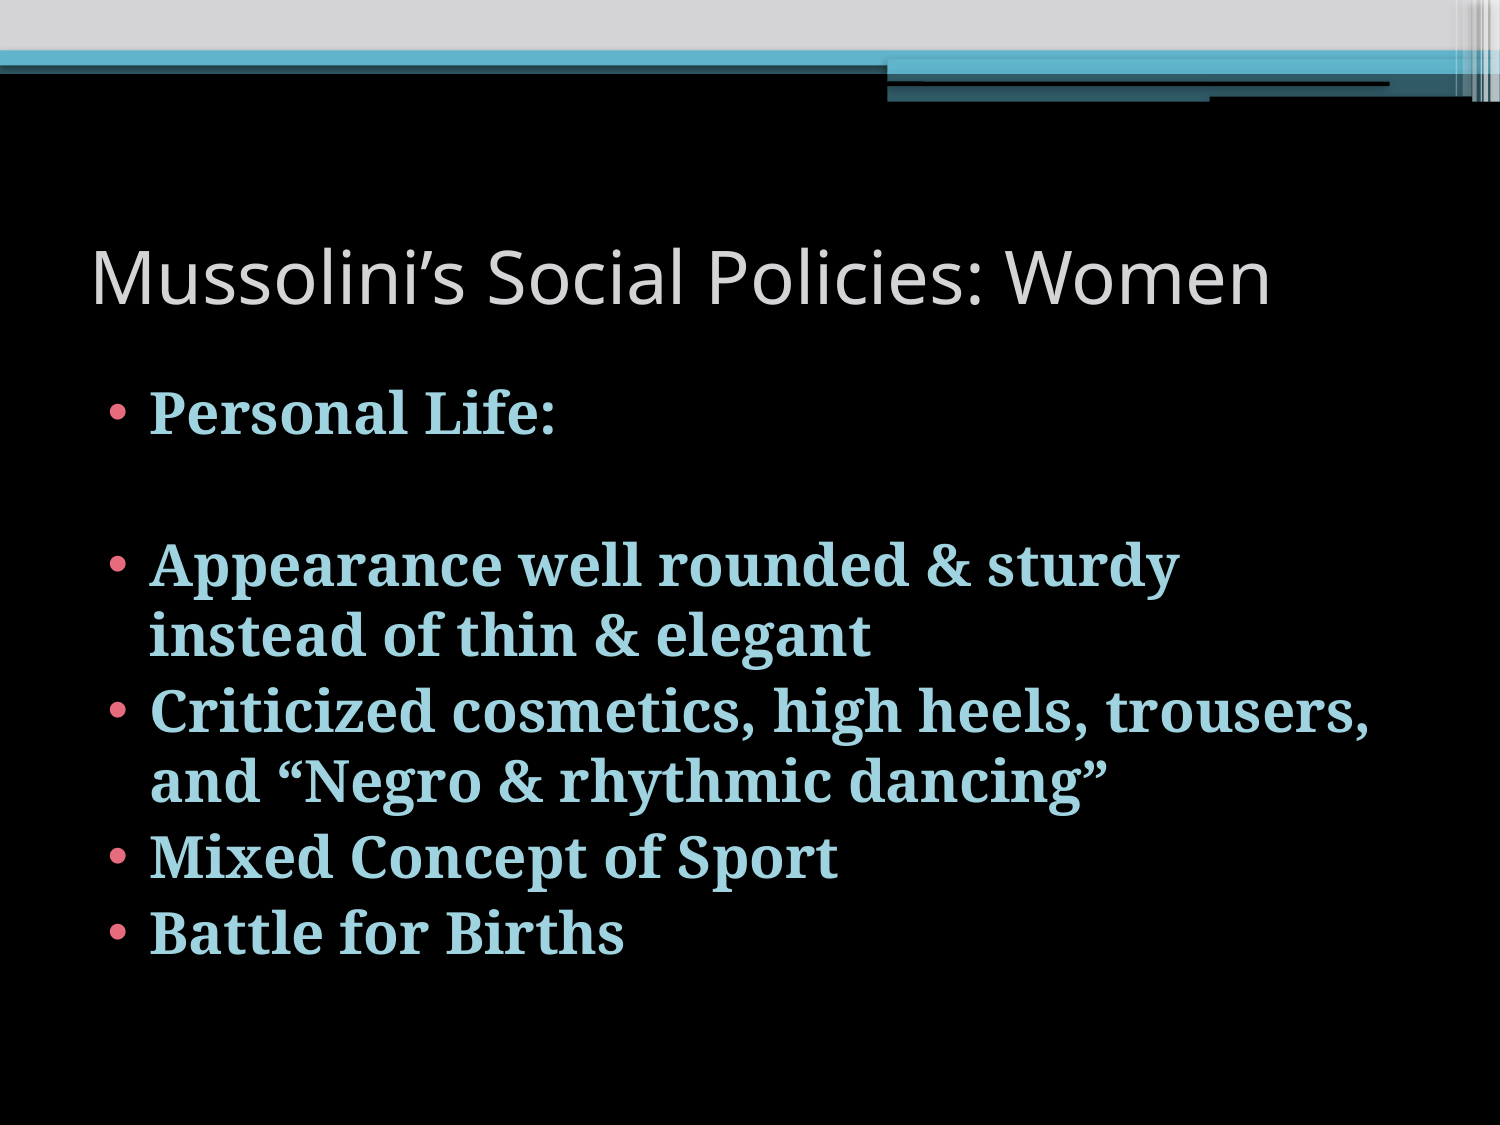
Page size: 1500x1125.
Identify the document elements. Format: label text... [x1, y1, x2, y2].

list Personal Life: Appearance well rounded & sturdy instead of thin & elegant Criticized cosmetics, high heels, trousers, and “Negro & rhythmic dancing” Mixed Concept of Sport Battle for Births [75, 368, 1425, 1079]
title Mussolini’s Social Policies: Women [75, 187, 1425, 363]
